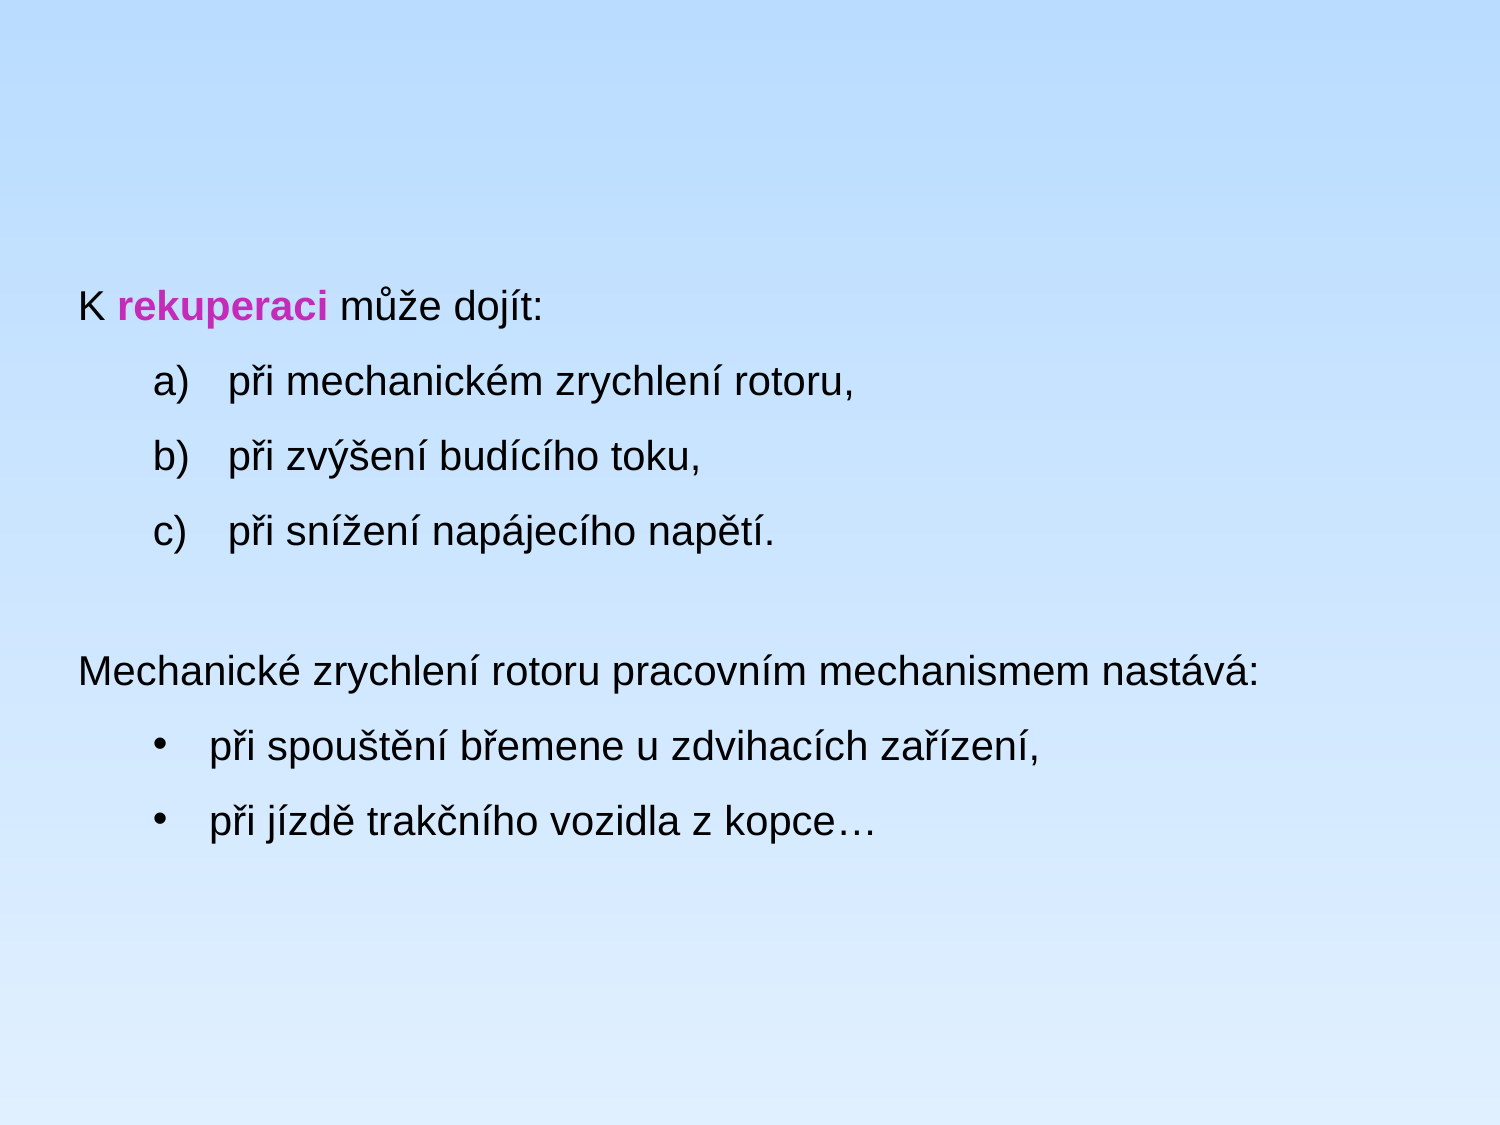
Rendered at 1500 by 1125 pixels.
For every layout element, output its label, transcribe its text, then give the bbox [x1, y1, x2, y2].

text_box Mechanické zrychlení rotoru pracovním mechanismem nastává: při spouštění břemene u zdvihacích zařízení, při jízdě trakčního vozidla z kopce… [63, 561, 1404, 851]
text_box K rekuperaci může dojít: při mechanickém zrychlení rotoru, při zvýšení budícího toku, při snížení napájecího napětí. [63, 196, 1404, 561]
